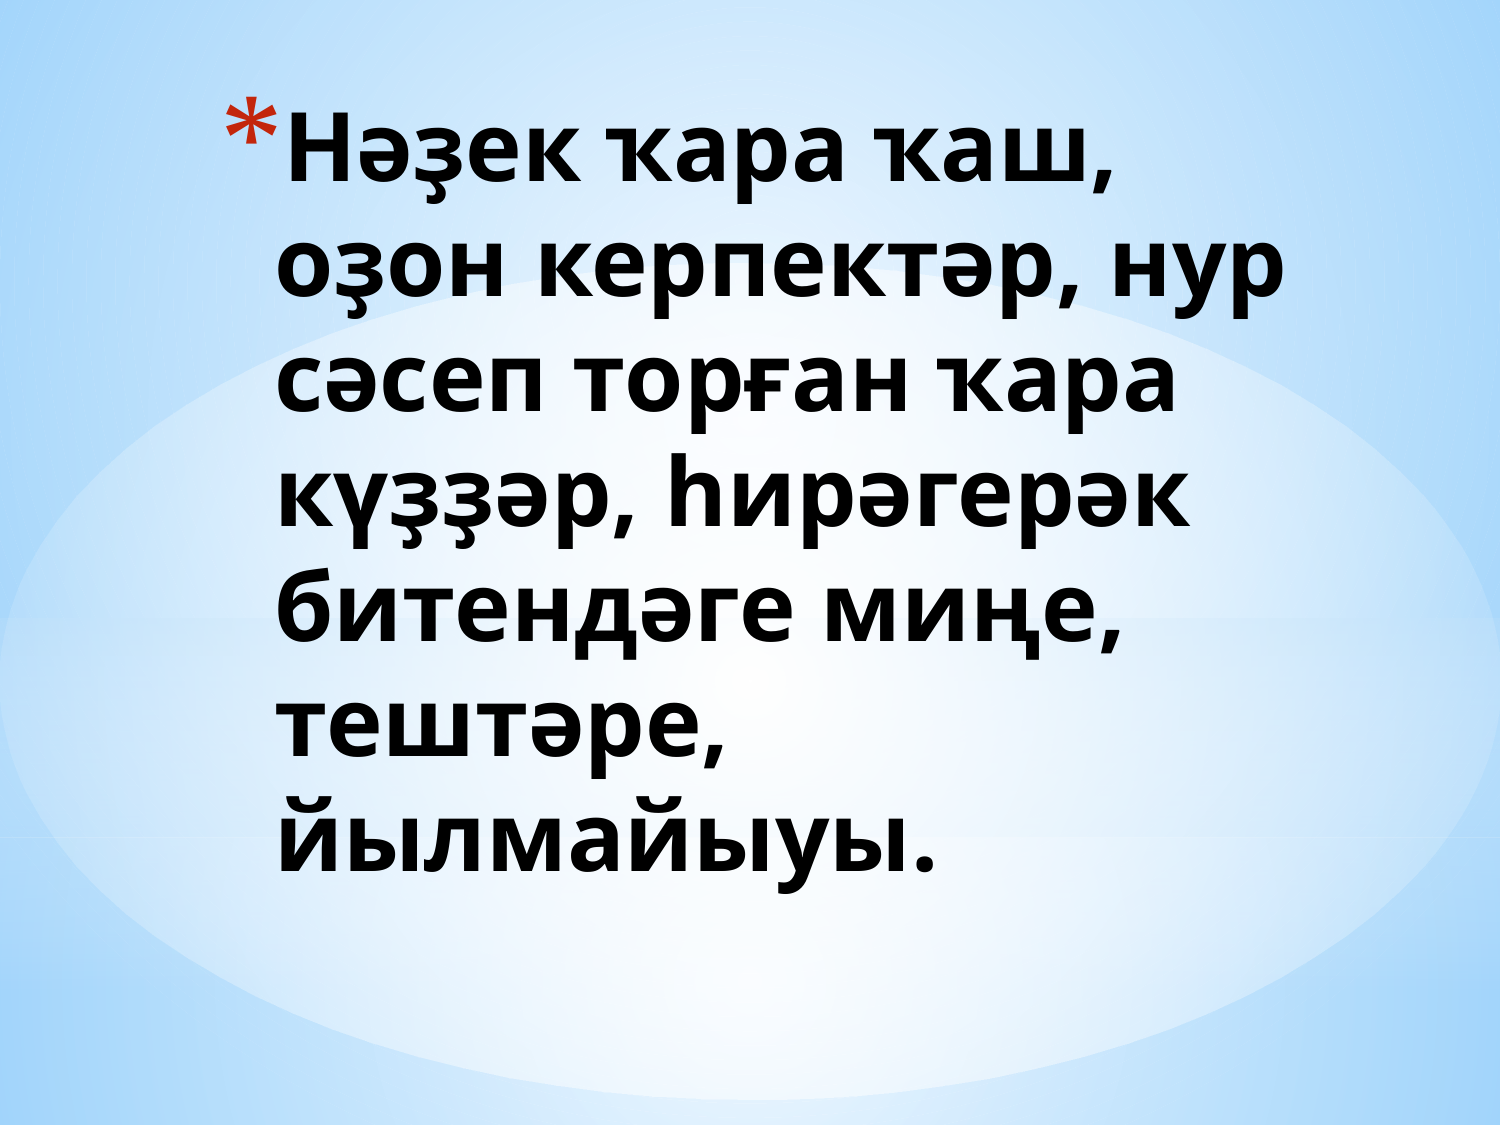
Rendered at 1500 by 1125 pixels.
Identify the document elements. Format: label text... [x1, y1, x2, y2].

title Нәҙек ҡара ҡаш, оҙон керпектәр, нур сәсеп торған ҡара күҙҙәр, һирәгерәк битендәге миңе, тештәре, йылмайыуы. [206, 78, 1376, 1047]
